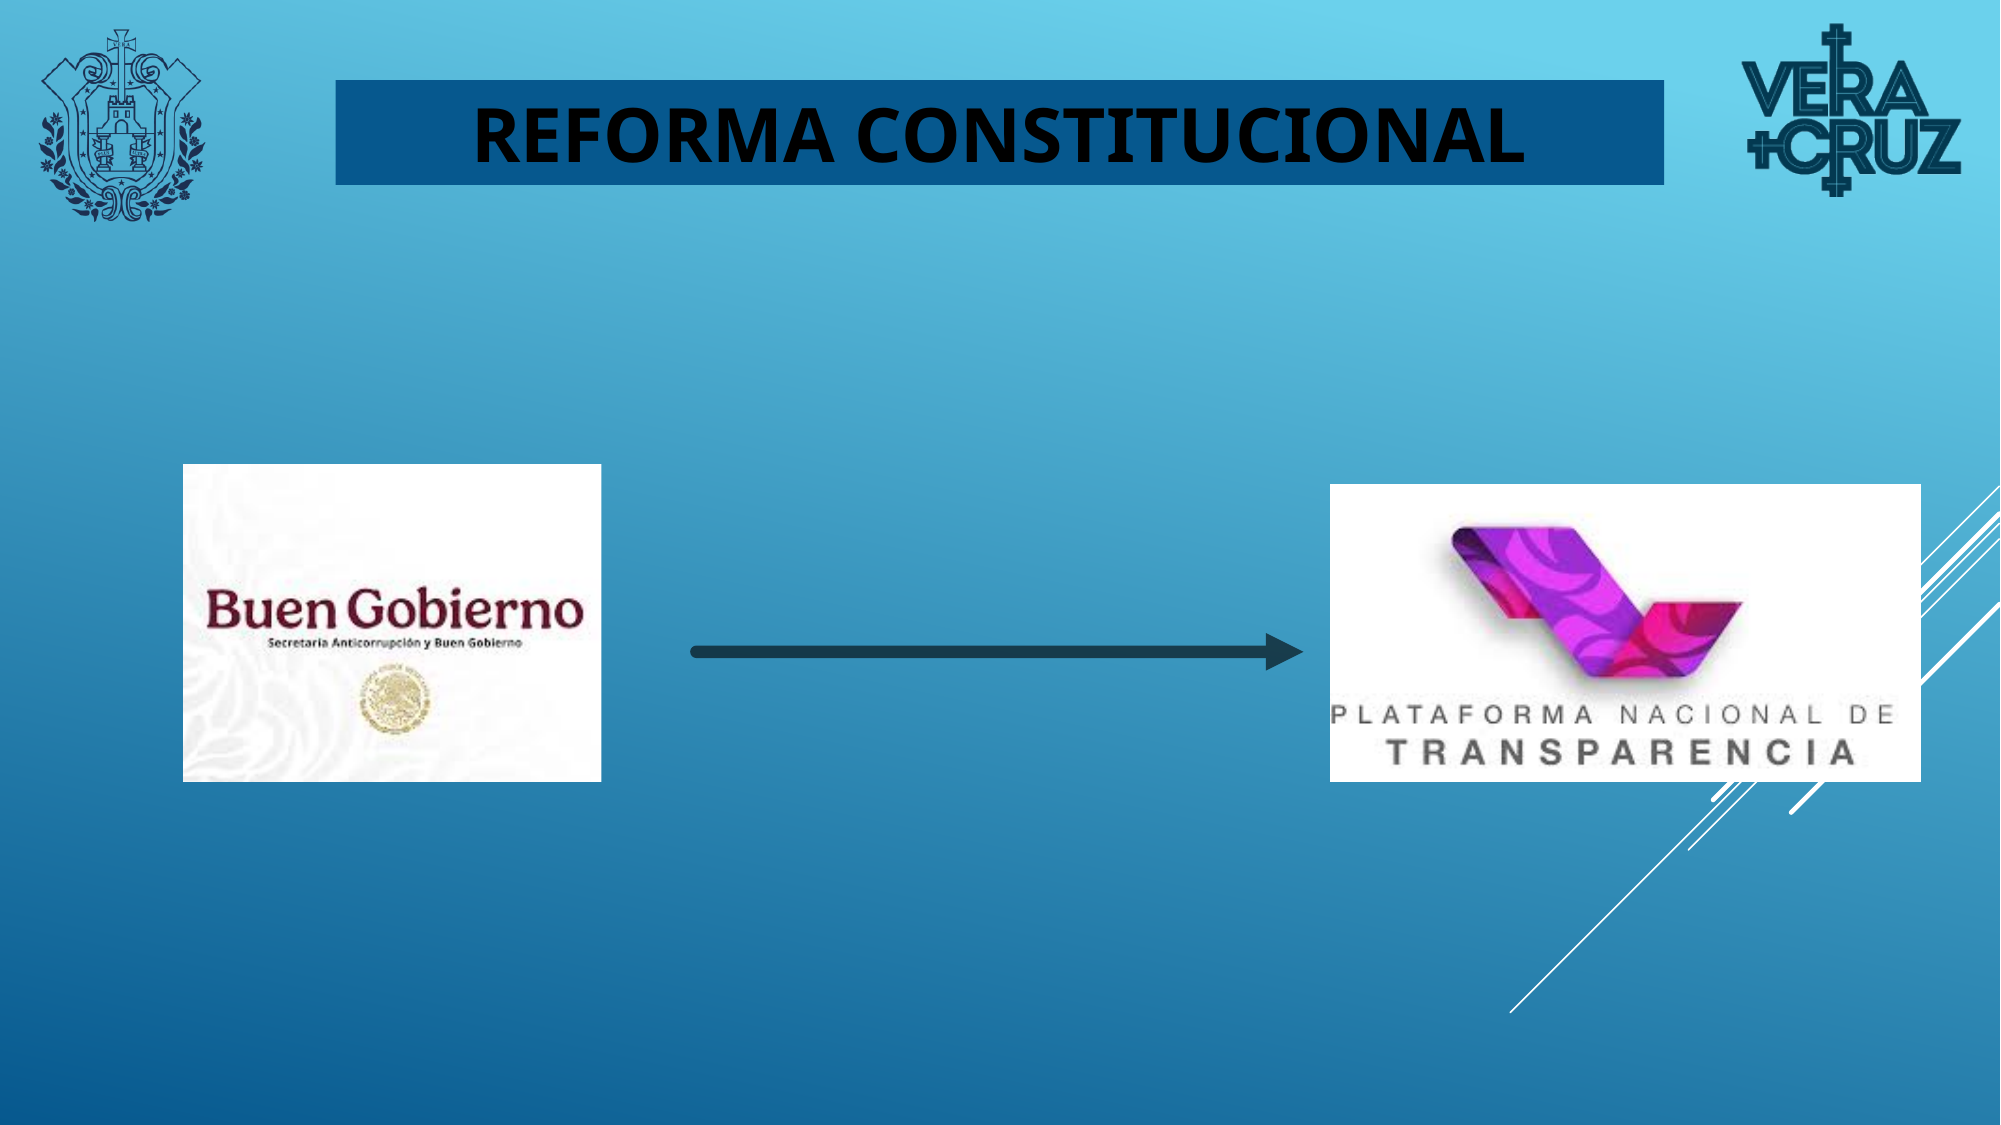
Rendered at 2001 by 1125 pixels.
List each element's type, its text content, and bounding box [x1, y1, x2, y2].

picture [176, 464, 602, 783]
picture [1735, 18, 1963, 197]
text_box REFORMA CONSTITUCIONAL [335, 80, 1665, 185]
picture [1791, 131, 1829, 161]
picture [13, 18, 230, 232]
picture [1329, 484, 1921, 783]
picture [1843, 132, 1858, 145]
